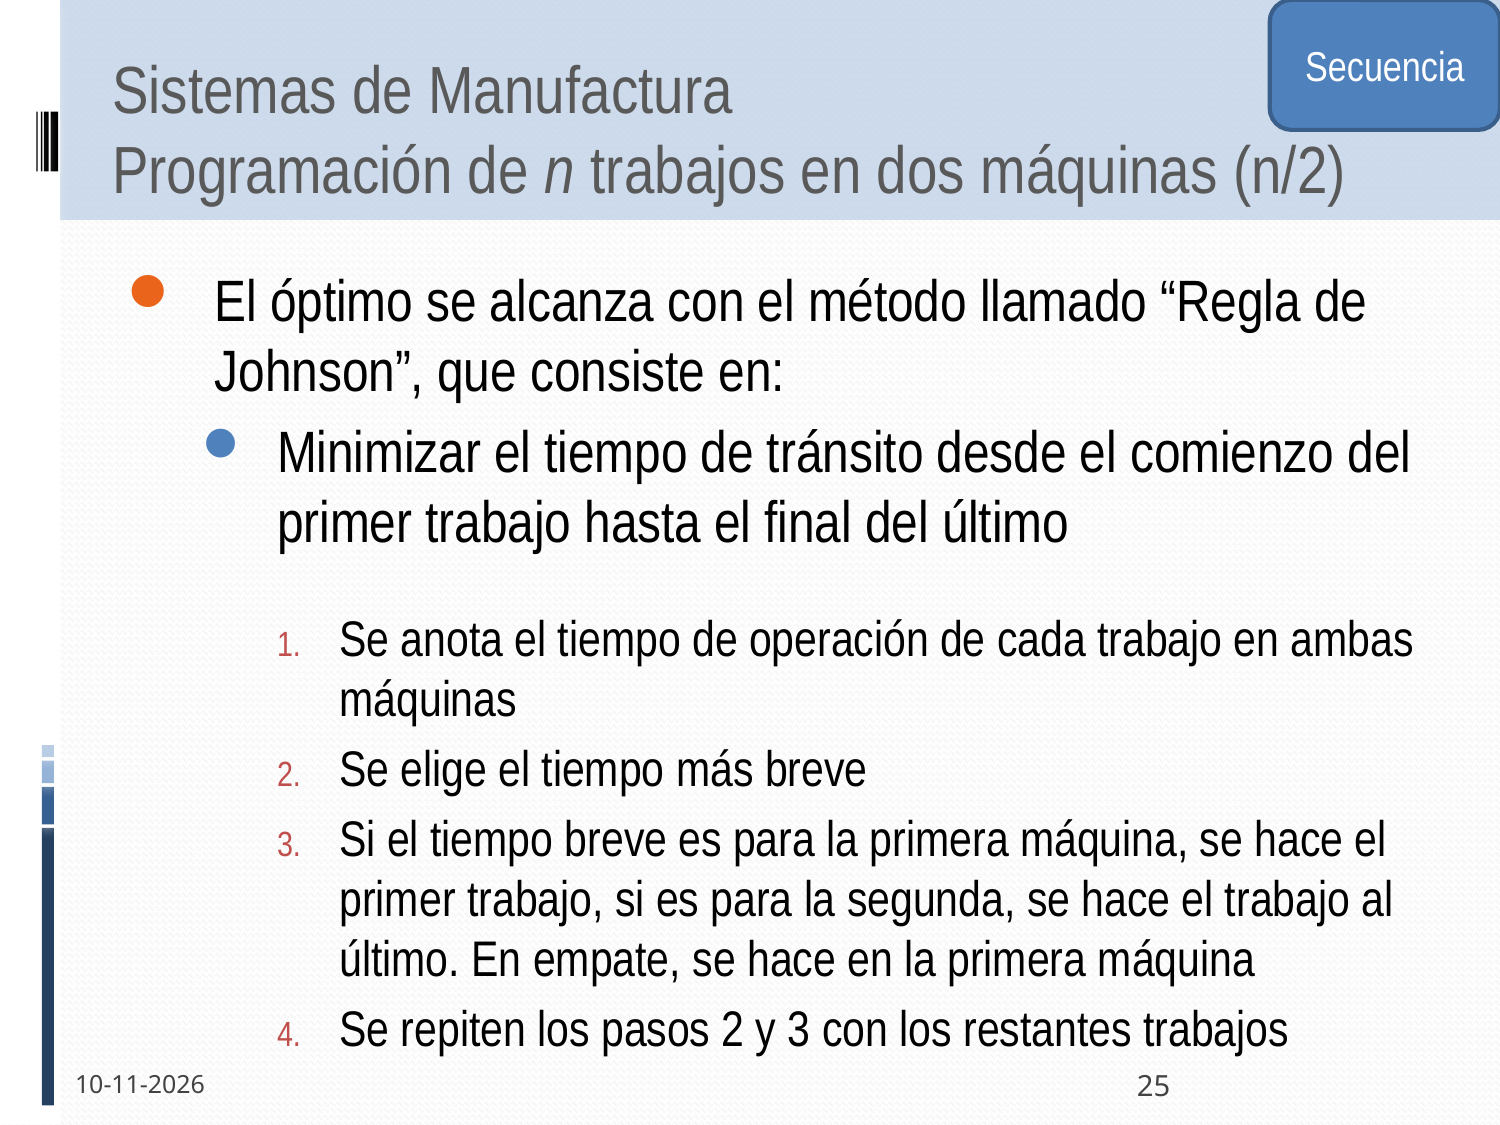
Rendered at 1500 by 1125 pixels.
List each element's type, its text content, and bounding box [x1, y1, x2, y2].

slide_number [75, 1042, 243, 1103]
slide_number 25 [1045, 1046, 1171, 1107]
title Sistemas de Manufactura Programación de n trabajos en dos máquinas (n/2) [111, 18, 1436, 207]
text_box Secuencia [1267, 0, 1500, 132]
list El óptimo se alcanza con el método llamado “Regla de Johnson”, que consiste en: Minimizar el tiempo de tránsito desde el comienzo del primer trabajo hasta el final del último Se anota el tiempo de operación de cada trabajo en ambas máquinas Se elige el tiempo más breve Si el tiempo breve es para la primera máquina, se hace el primer trabajo, si es para la segunda, se hace el trabajo al último. En empate, se hace en la primera máquina Se repiten los pasos 2 y 3 con los restantes trabajos [111, 255, 1436, 1038]
